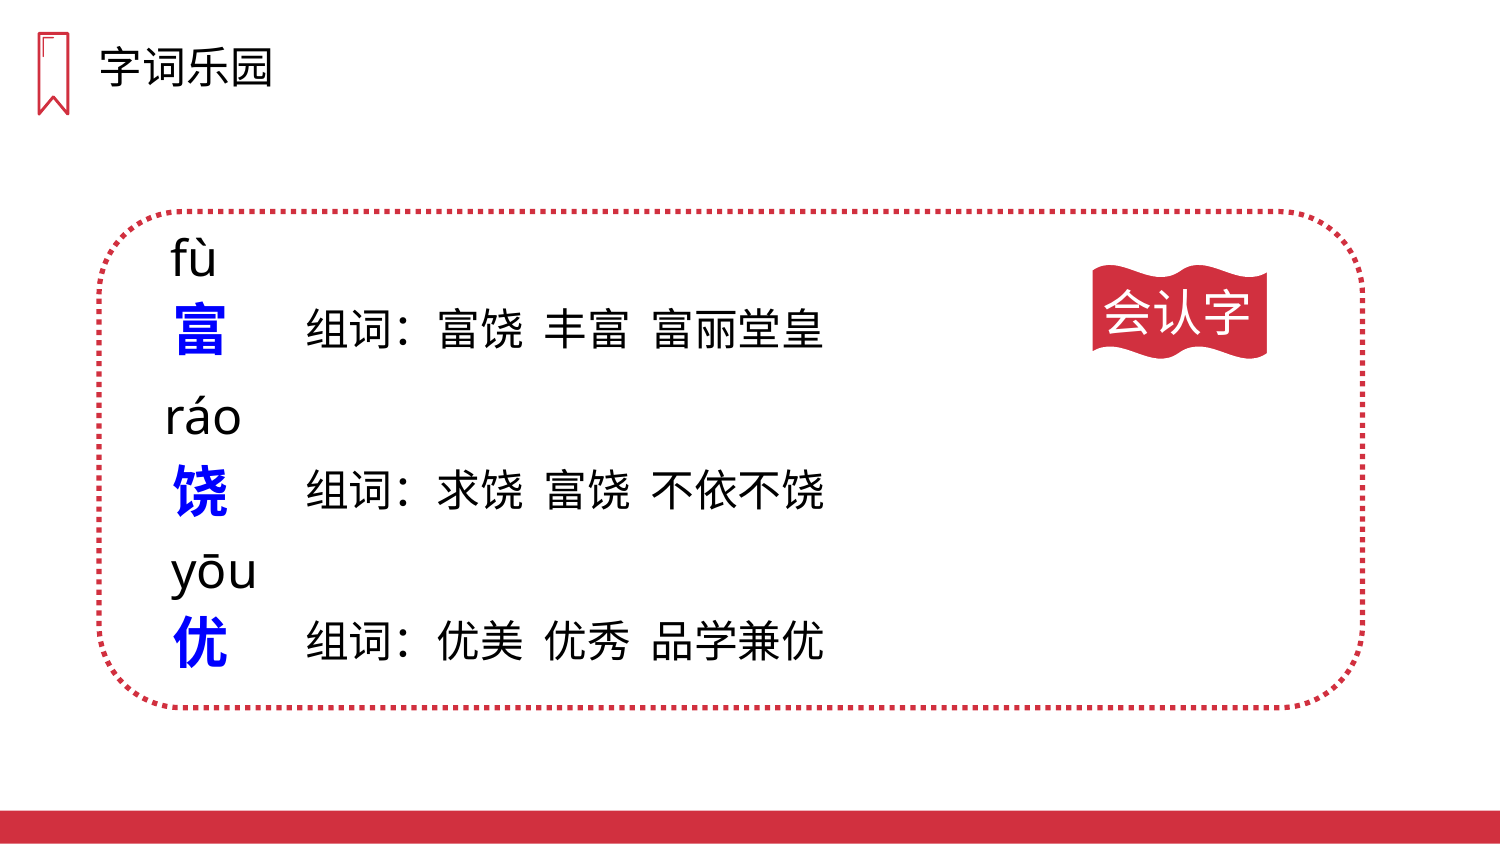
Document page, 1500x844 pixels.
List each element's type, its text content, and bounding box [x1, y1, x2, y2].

text_box fù [158, 220, 230, 292]
text_box 组词：富饶 丰富 富丽堂皇 [293, 296, 1109, 361]
text_box 会认字 [1089, 261, 1270, 362]
text_box 富 [160, 288, 268, 368]
text_box [0, 810, 1500, 844]
text_box [98, 210, 1364, 709]
text_box ráo [153, 379, 255, 451]
text_box 组词：优美 优秀 品学兼优 [293, 607, 1109, 672]
text_box 饶 [160, 451, 268, 530]
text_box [37, 31, 290, 116]
text_box 组词：求饶 富饶 不依不饶 [293, 457, 921, 522]
text_box yōu [160, 533, 270, 605]
text_box 优 [160, 605, 268, 681]
